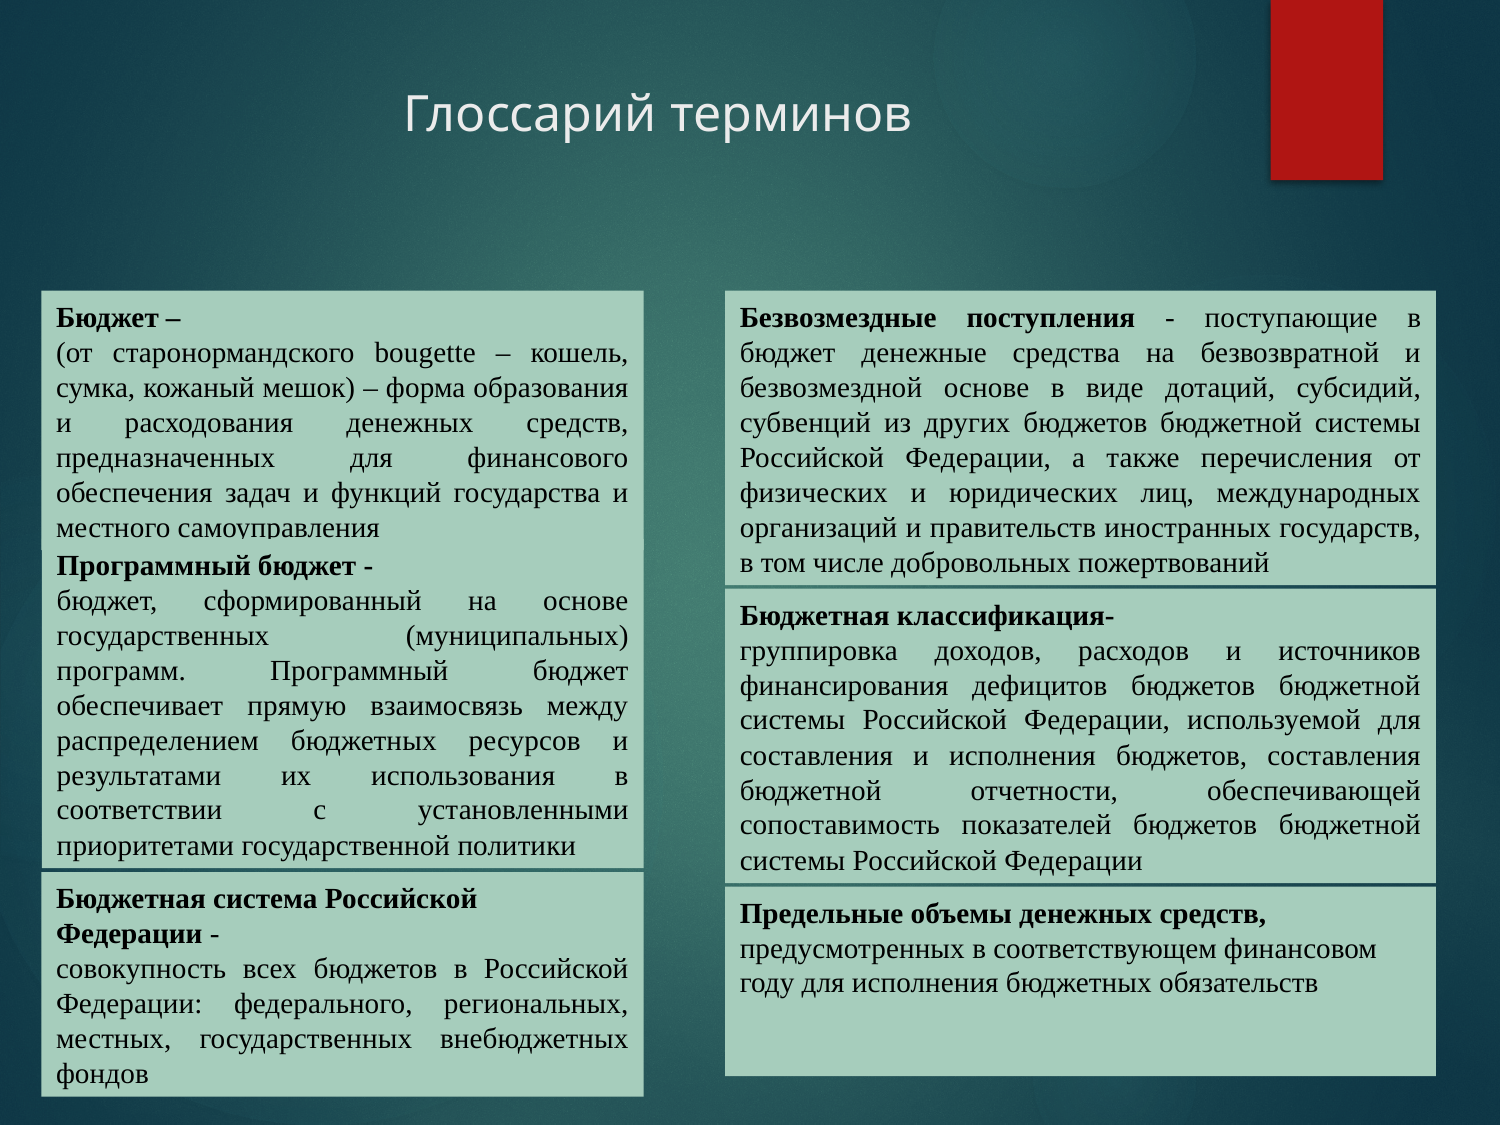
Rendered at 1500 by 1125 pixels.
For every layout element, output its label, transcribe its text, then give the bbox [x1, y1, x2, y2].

text_box Безвозмездные поступления - поступающие в бюджет денежные средства на безвозвратной и безвозмездной основе в виде дотаций, субсидий, субвенций из других бюджетов бюджетной системы Российской Федерации, а также перечисления от физических и юридических лиц, международных организаций и правительств иностранных государств, в том числе добровольных пожертвований [725, 290, 1436, 586]
text_box Бюджетная система Российской Федерации - совокупность всех бюджетов в Российской Федерации: федерального, региональных, местных, государственных внебюджетных фондов [41, 872, 644, 1097]
title Глоссарий терминов [79, 74, 1237, 304]
text_box Бюджет – (от старонормандского bougette – кошель, сумка, кожаный мешок) – форма образования и расходования денежных средств, предназначенных для финансового обеспечения задач и функций государства и местного самоуправления [41, 290, 644, 538]
text_box Бюджетная классификация- группировка доходов, расходов и источников финансирования дефицитов бюджетов бюджетной системы Российской Федерации, используемой для составления и исполнения бюджетов, составления бюджетной отчетности, обеспечивающей сопоставимость показателей бюджетов бюджетной системы Российской Федерации [725, 588, 1436, 884]
text_box Предельные объемы денежных средств, предусмотренных в соответствующем финансовом году для исполнения бюджетных обязательств [725, 886, 1436, 1077]
text_box Программный бюджет - бюджет, сформированный на основе государственных (муниципальных) программ. Программный бюджет обеспечивает прямую взаимосвязь между распределением бюджетных ресурсов и результатами их использования в соответствии с установленными приоритетами государственной политики [41, 538, 644, 869]
